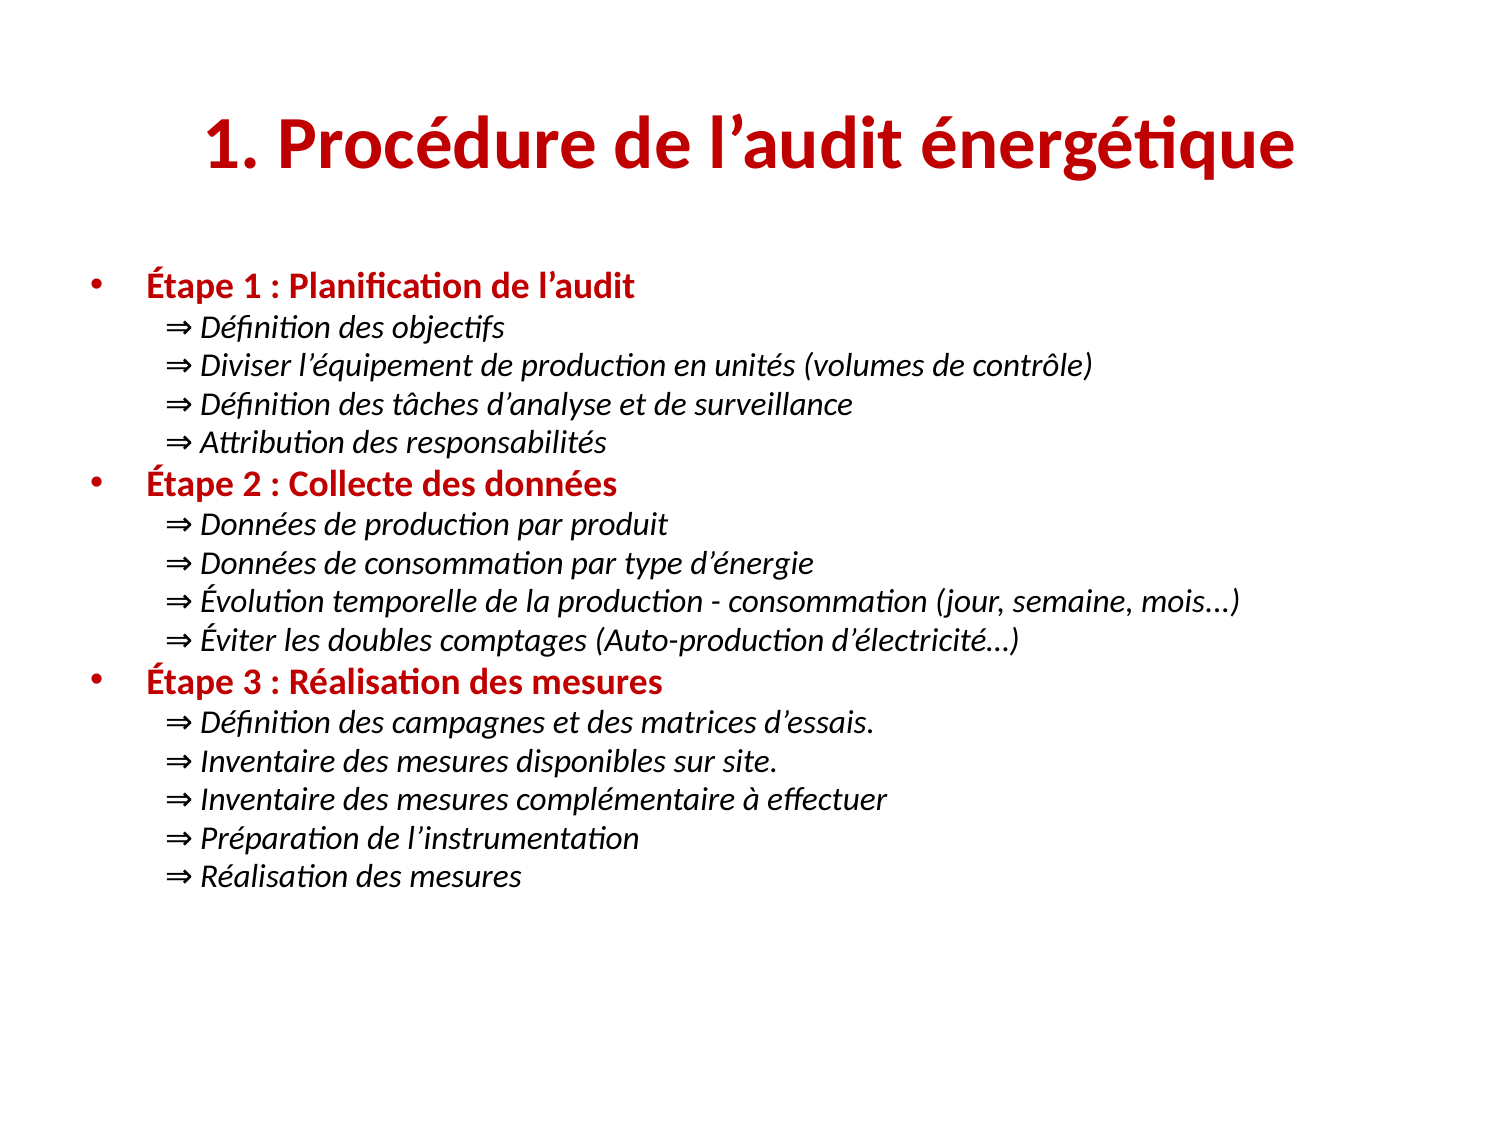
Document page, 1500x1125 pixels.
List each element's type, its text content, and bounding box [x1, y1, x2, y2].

title 1. Procédure de l’audit énergétique [75, 45, 1425, 233]
list Étape 1 : Planification de l’audit ⇒ Définition des objectifs ⇒ Diviser l’équipement de production en unités (volumes de contrôle) ⇒ Définition des tâches d’analyse et de surveillance ⇒ Attribution des responsabilités Étape 2 : Collecte des données ⇒ Données de production par produit ⇒ Données de consommation par type d’énergie ⇒ Évolution temporelle de la production - consommation (jour, semaine, mois...) ⇒ Éviter les doubles comptages (Auto-production d’électricité…) Étape 3 : Réalisation des mesures ⇒ Définition des campagnes et des matrices d’essais. ⇒ Inventaire des mesures disponibles sur site. ⇒ Inventaire des mesures complémentaire à effectuer ⇒ Préparation de l’instrumentation ⇒ Réalisation des mesures [75, 262, 1425, 1005]
